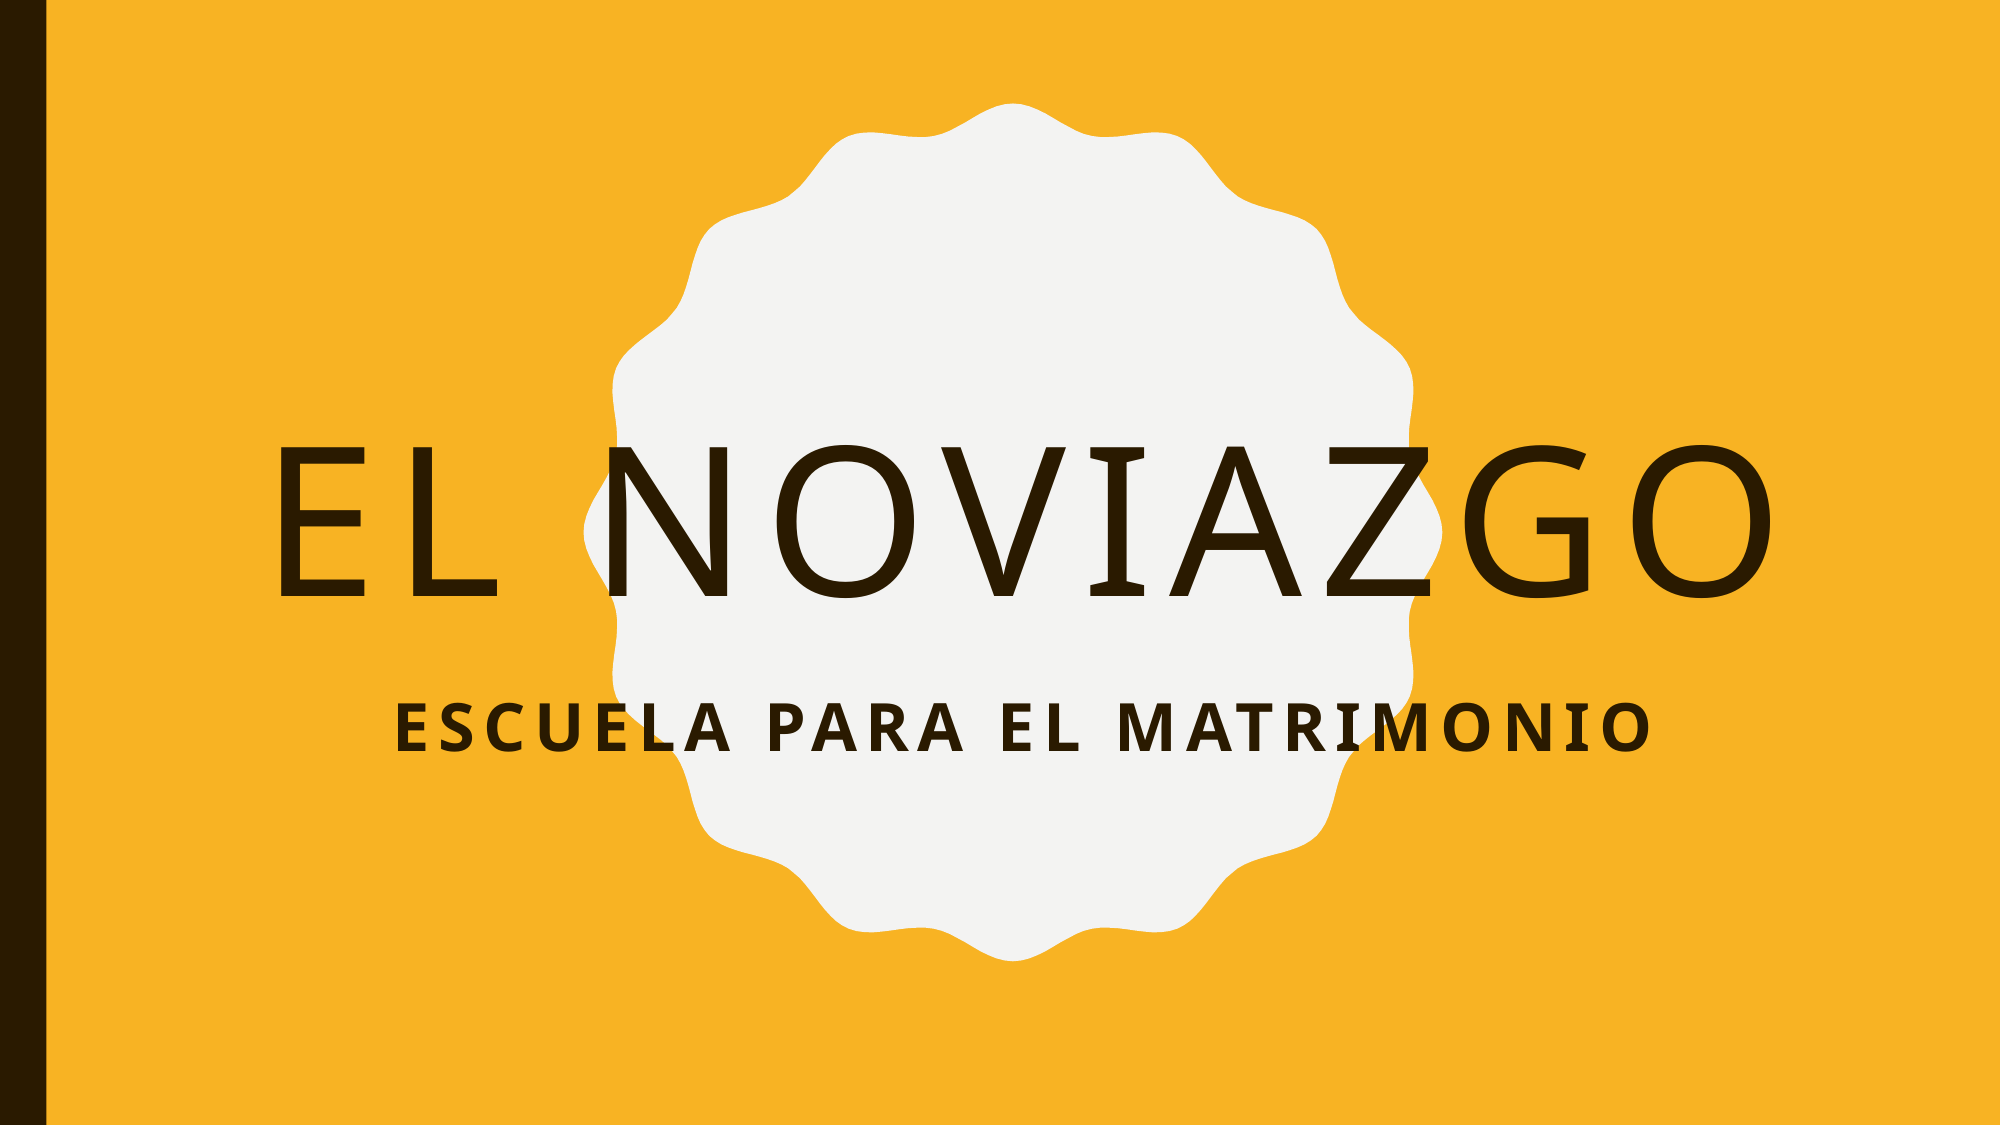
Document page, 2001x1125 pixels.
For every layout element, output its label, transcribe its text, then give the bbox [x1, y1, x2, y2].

title EL NOVIAZGO [176, 168, 1870, 890]
subtitle Escuela para el matrimonio [363, 677, 1684, 1103]
